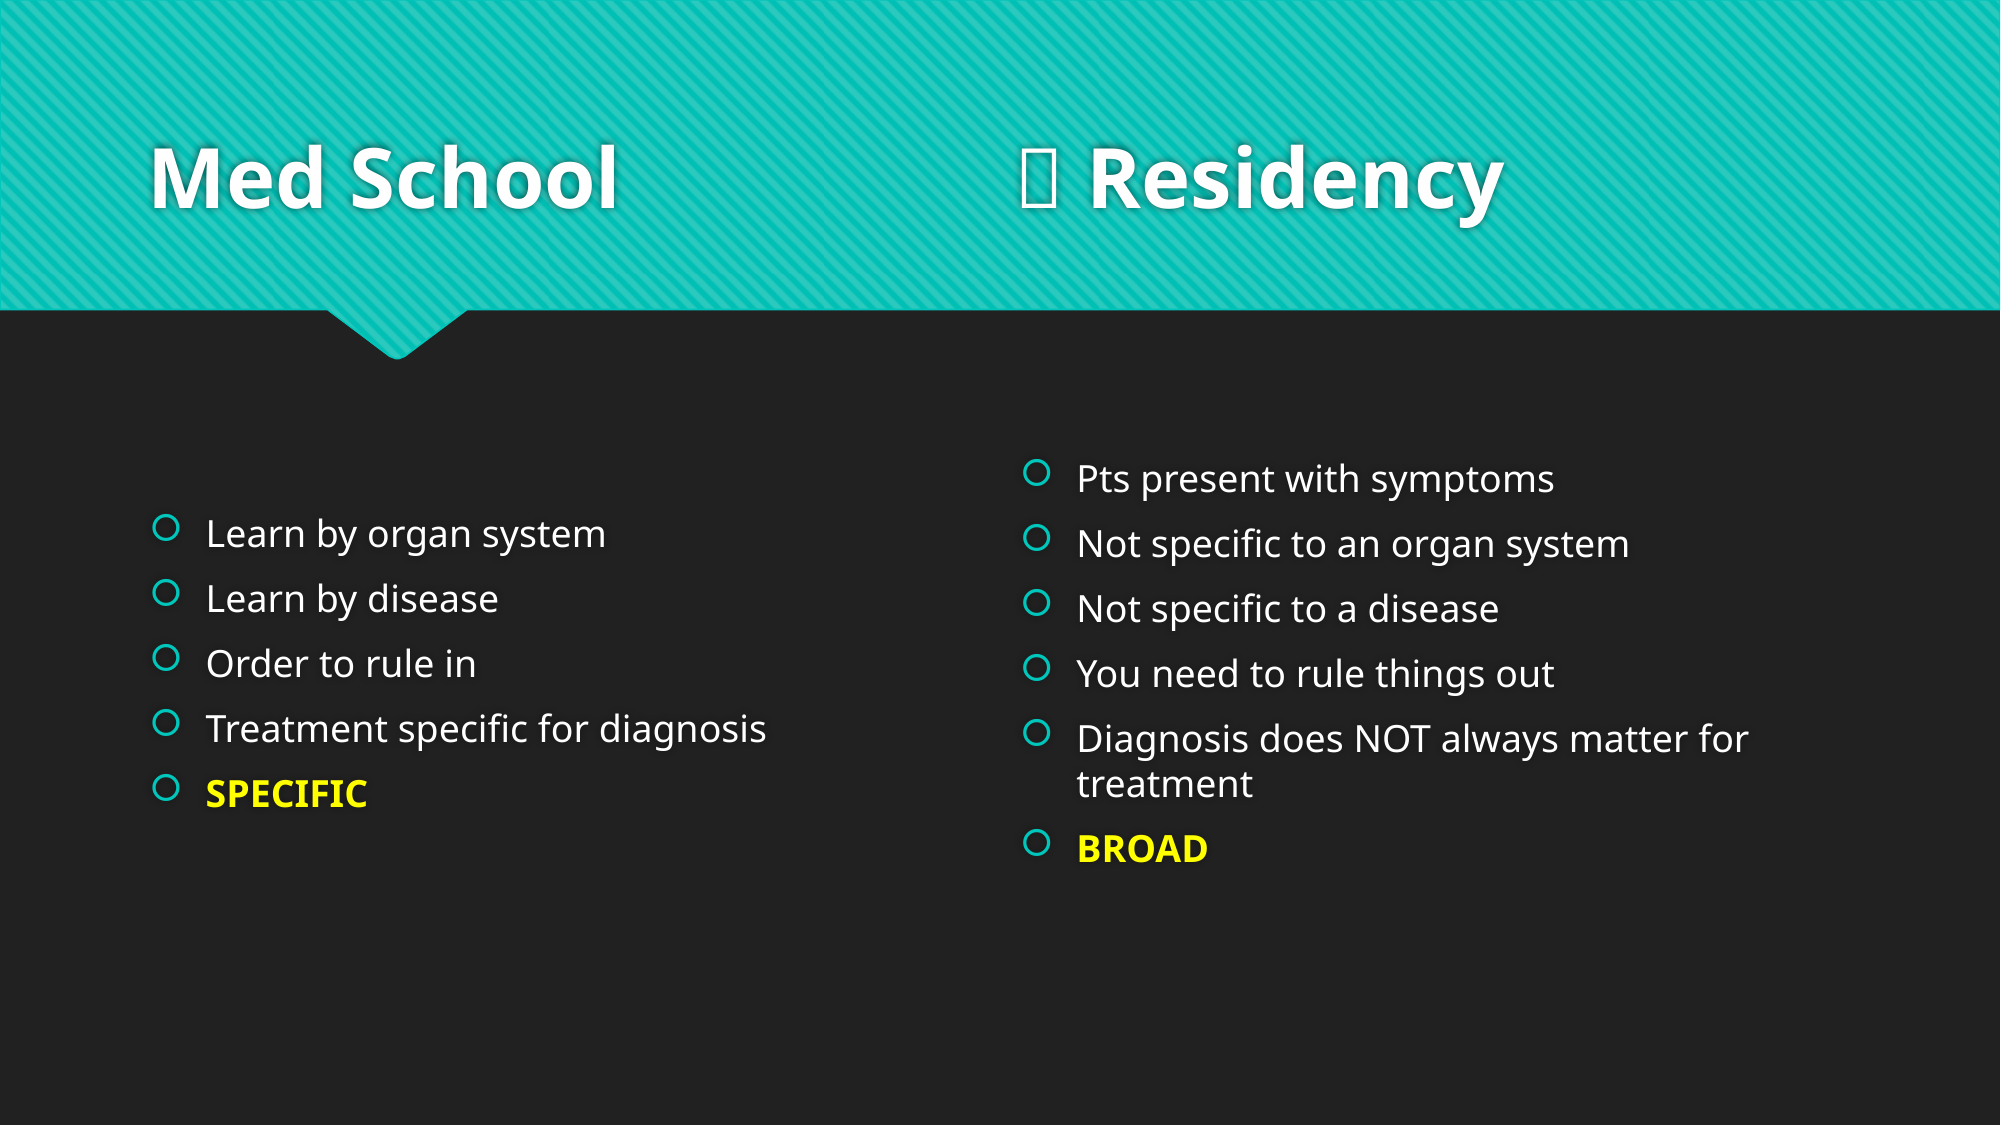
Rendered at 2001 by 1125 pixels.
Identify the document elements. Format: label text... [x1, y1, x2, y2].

list Learn by organ system Learn by disease Order to rule in Treatment specific for diagnosis SPECIFIC [134, 364, 973, 962]
text_box Pts present with symptoms Not specific to an organ system Not specific to a disease You need to rule things out Diagnosis does NOT always matter for treatment BROAD [1005, 364, 1844, 962]
text_box  Residency [999, 73, 1644, 233]
title Med School [132, 73, 918, 233]
